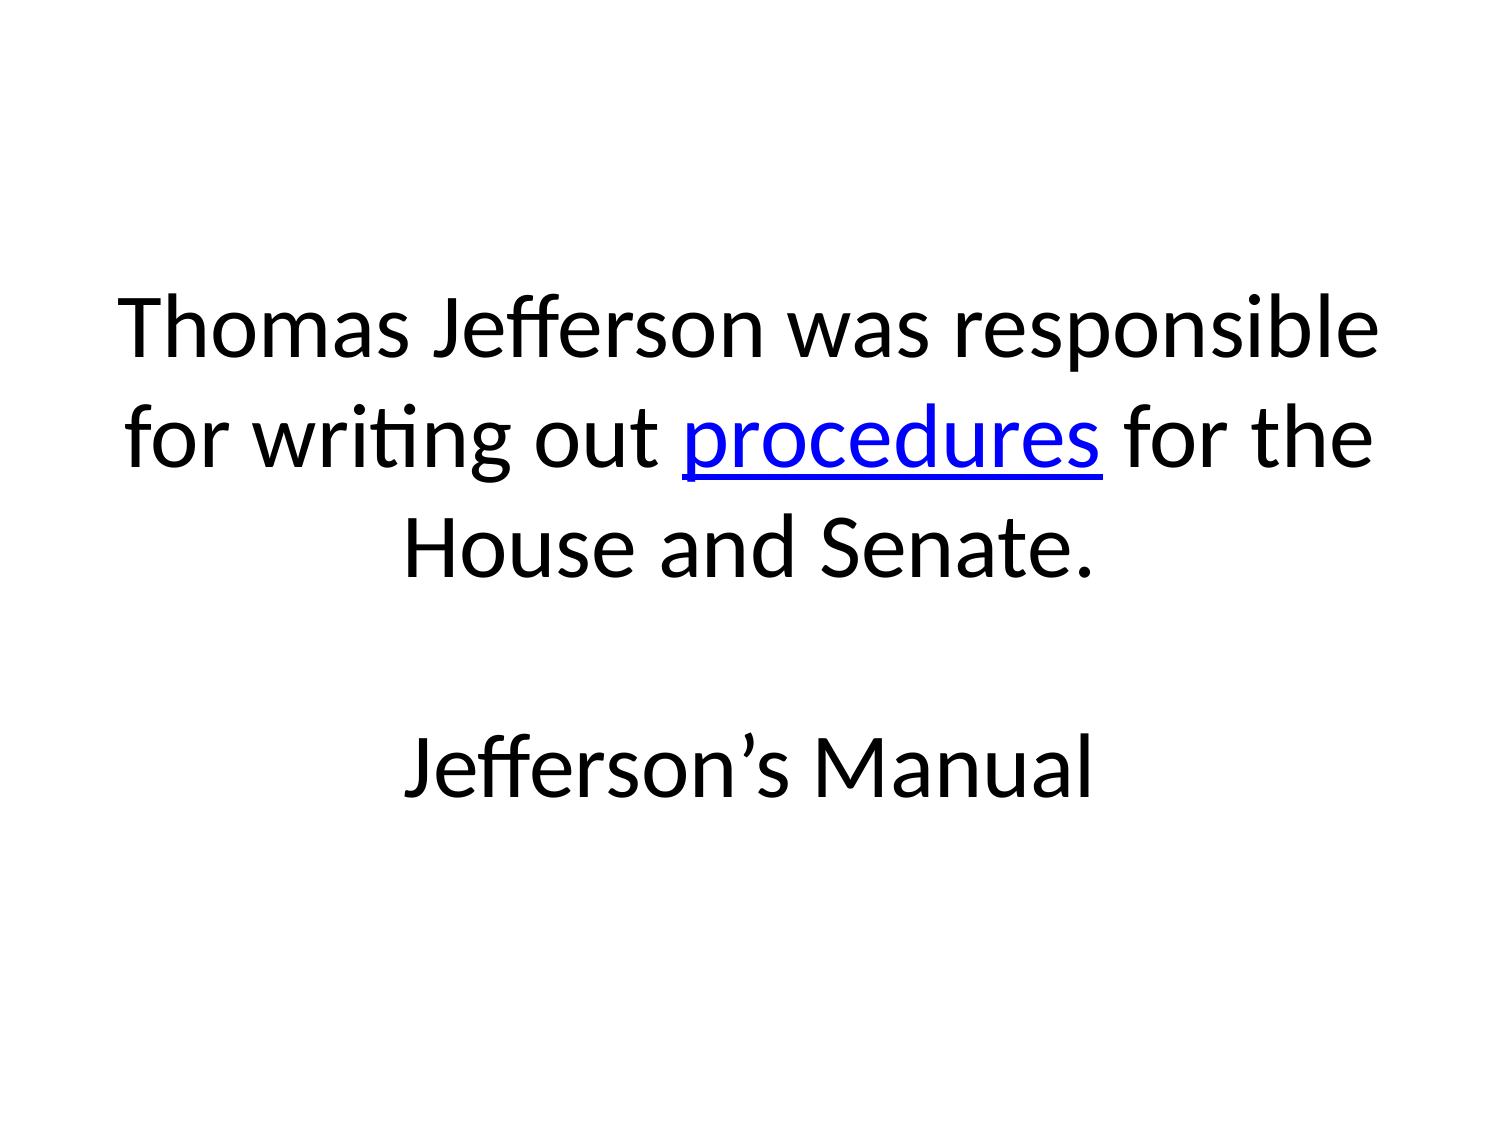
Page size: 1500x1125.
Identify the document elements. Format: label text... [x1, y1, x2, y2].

title Thomas Jefferson was responsible for writing out procedures for the House and Senate. Jefferson’s Manual [74, 44, 1426, 1038]
